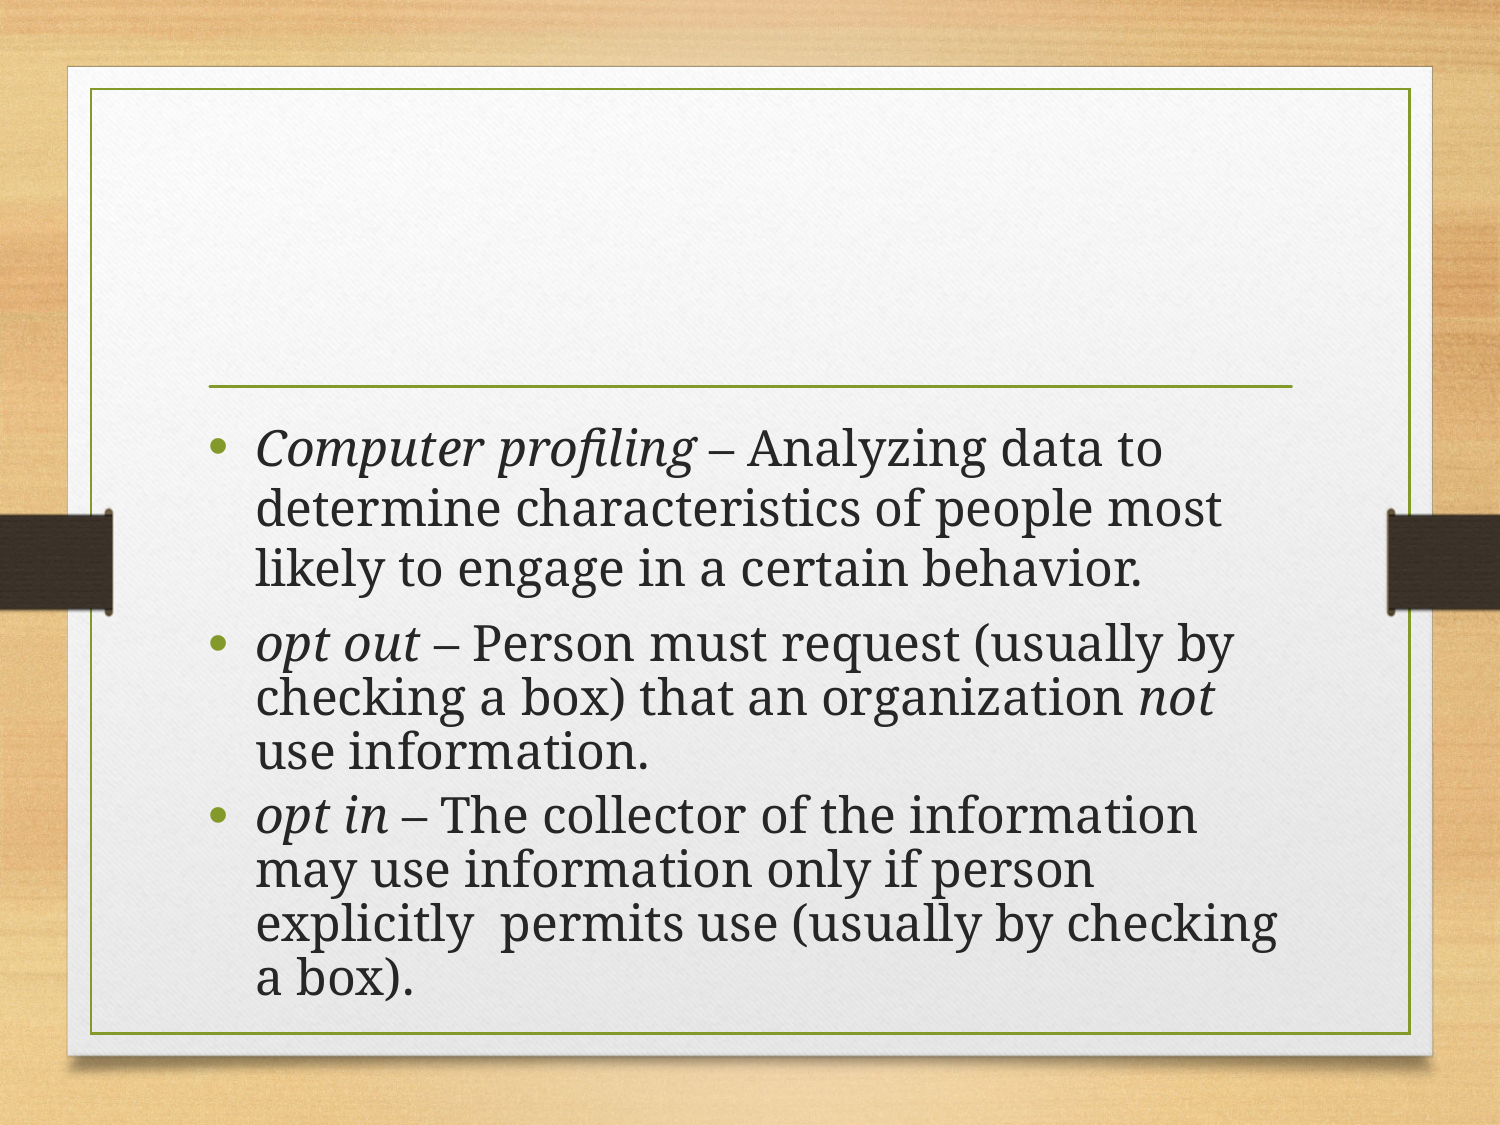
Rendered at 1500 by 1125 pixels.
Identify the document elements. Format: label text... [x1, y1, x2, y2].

picture [0, 0, 1500, 1125]
list Computer profiling – Analyzing data to determine characteristics of people most likely to engage in a certain behavior. opt out – Person must request (usually by checking a box) that an organization not use information. opt in – The collector of the information may use information only if person explicitly permits use (usually by checking a box). [193, 408, 1309, 974]
